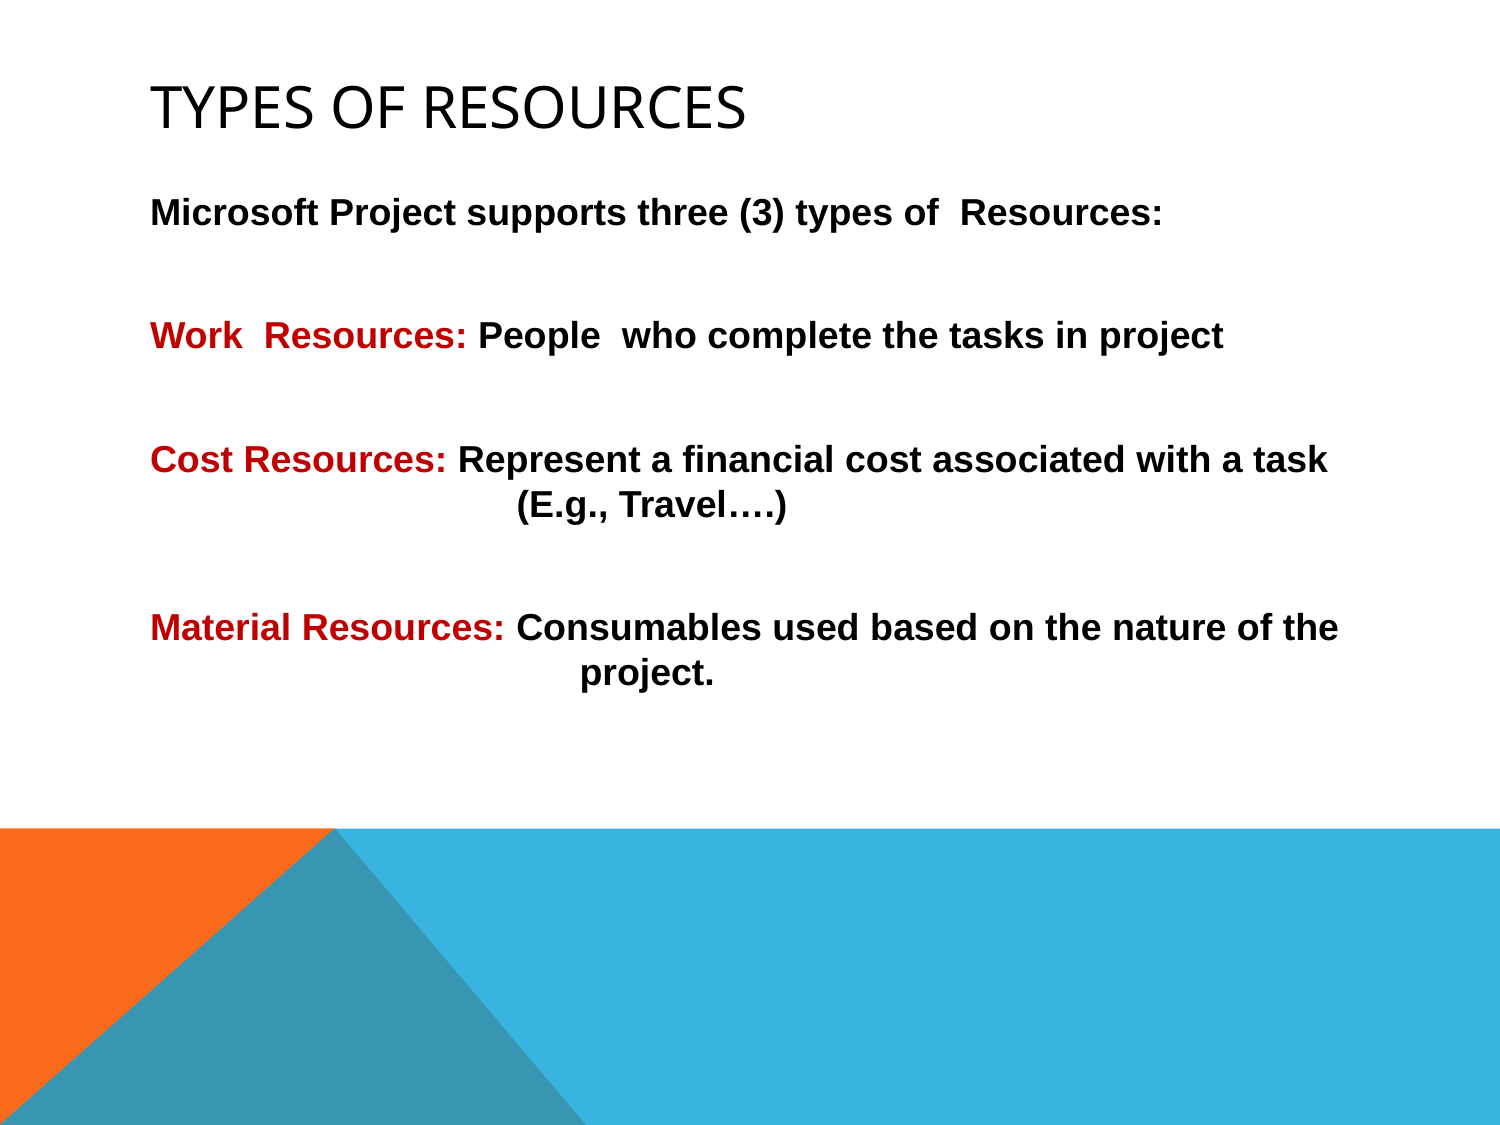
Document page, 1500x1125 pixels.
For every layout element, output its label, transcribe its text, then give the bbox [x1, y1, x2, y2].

title Types of Resources [135, 60, 1369, 150]
list Microsoft Project supports three (3) types of Resources: Work Resources: People who complete the tasks in project Cost Resources: Represent a financial cost associated with a task (E.g., Travel….) Material Resources: Consumables used based on the nature of the project. [135, 180, 1369, 768]
